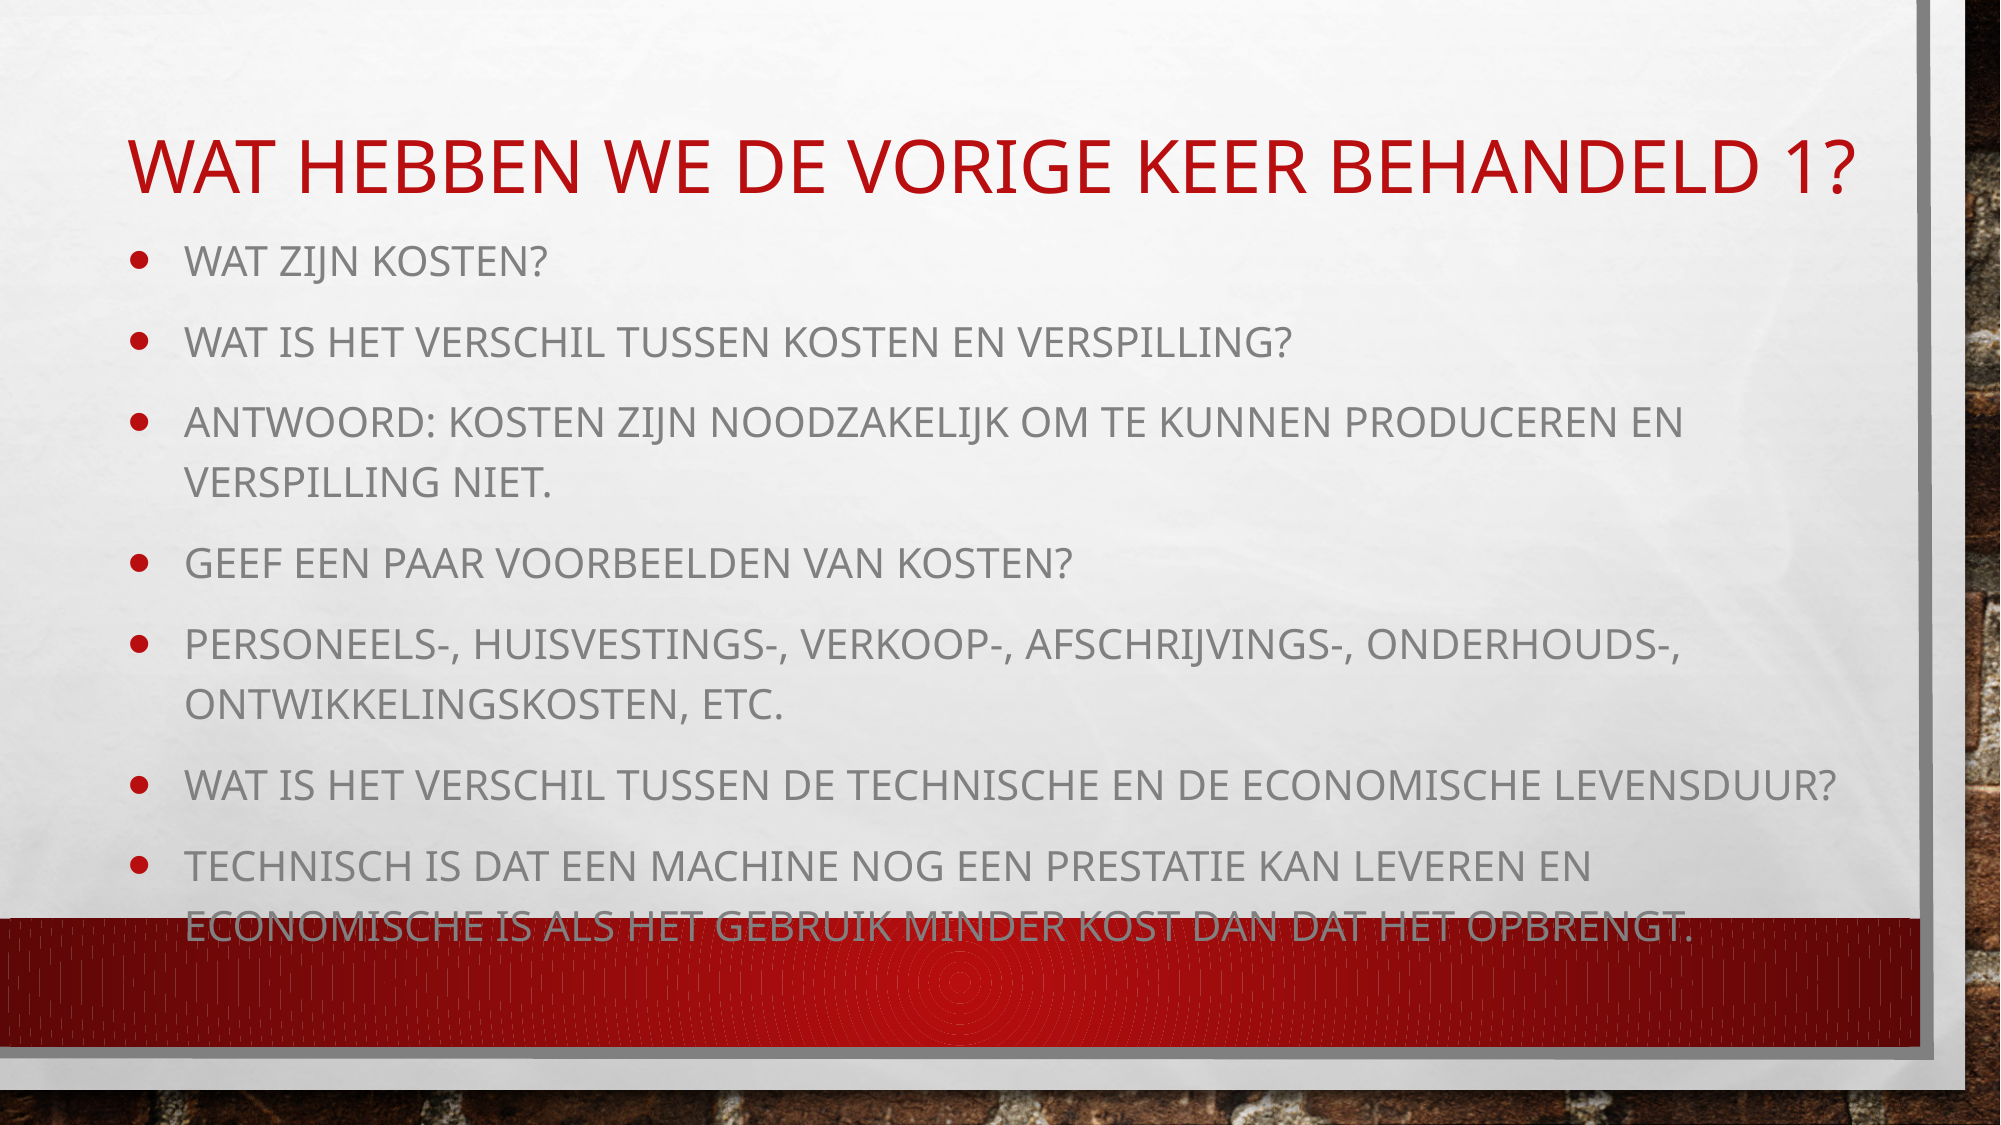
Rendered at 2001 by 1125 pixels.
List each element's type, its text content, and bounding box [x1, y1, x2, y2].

title Wat hebben we de vorige keer behandeld 1? [112, 75, 1887, 217]
picture [0, 0, 2000, 1125]
list Wat zijn kosten? Wat is het verschil tussen kosten en verspilling? Antwoord: kosten zijn noodzakelijk om te kunnen produceren en verspilling niet. Geef een paar voorbeelden van kosten? Personeels-, huisvestings-, verkoop-, afschrijvings-, onderhouds-, ontwikkelingskosten, etc. Wat is het verschil tussen de technische en de economische levensduur? Technisch is dat een machine nog een prestatie kan leveren en economische is als het gebruik minder kost dan dat het opbrengt. [112, 217, 1887, 883]
